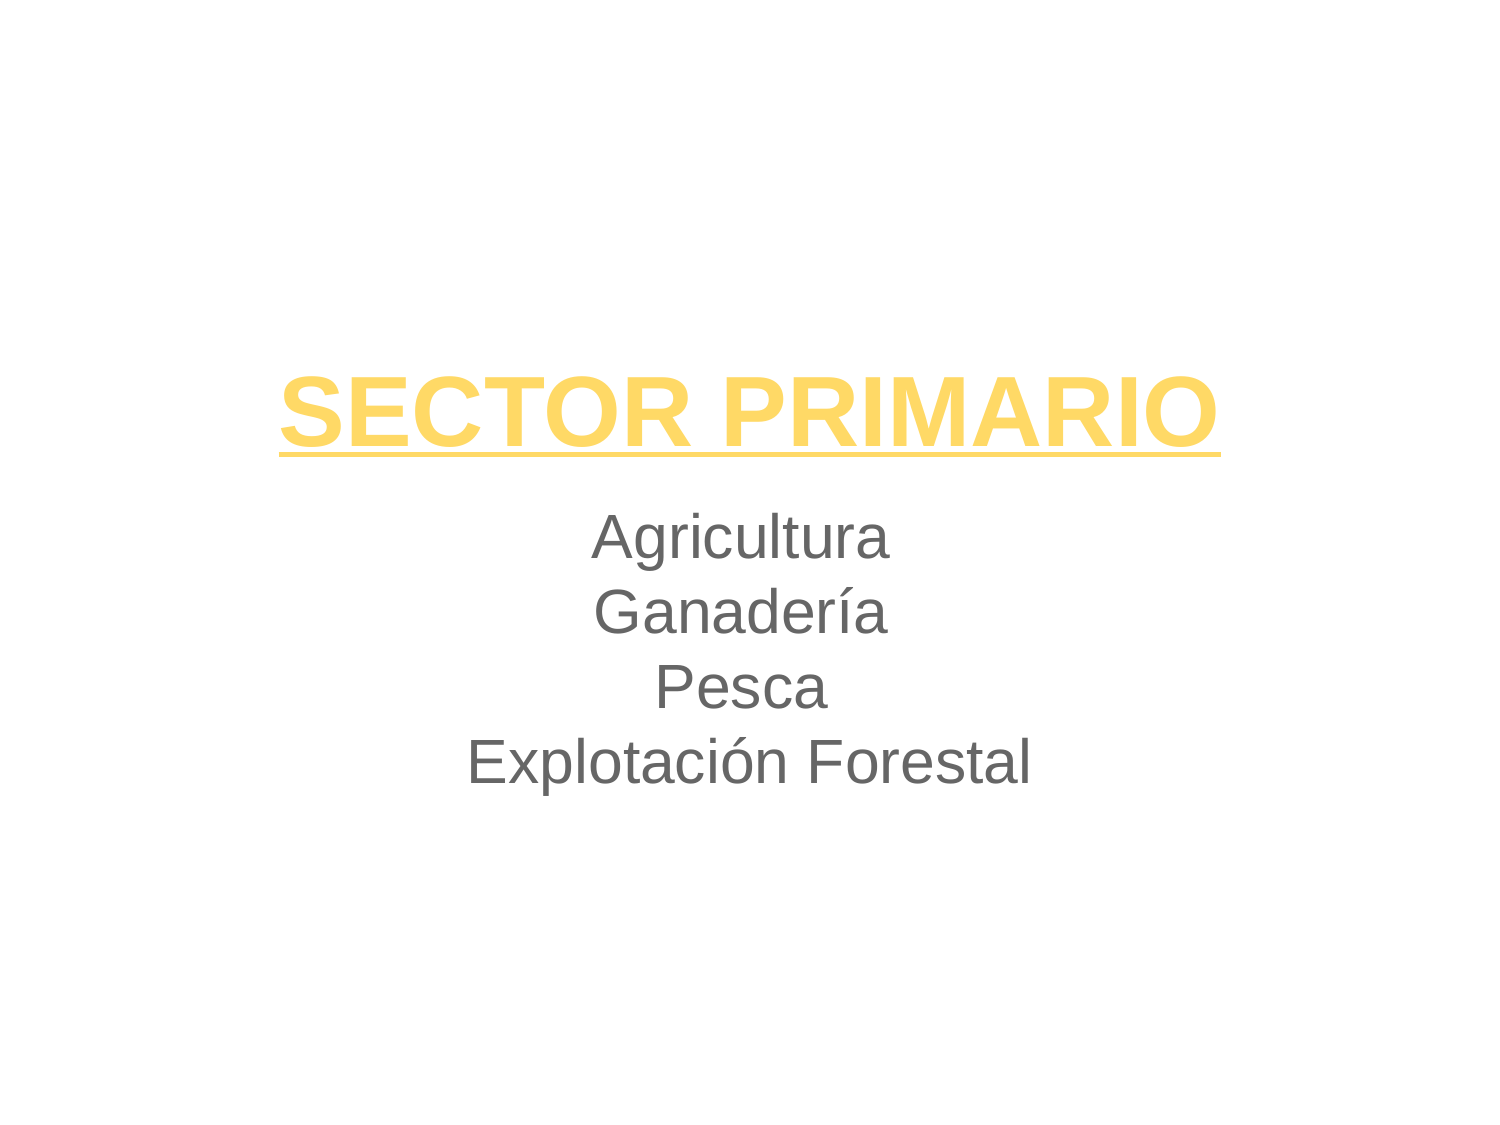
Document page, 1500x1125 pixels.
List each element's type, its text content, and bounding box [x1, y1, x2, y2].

subtitle Agricultura Ganadería Pesca Explotación Forestal [112, 482, 1388, 713]
title SECTOR PRIMARIO [112, 227, 1388, 482]
